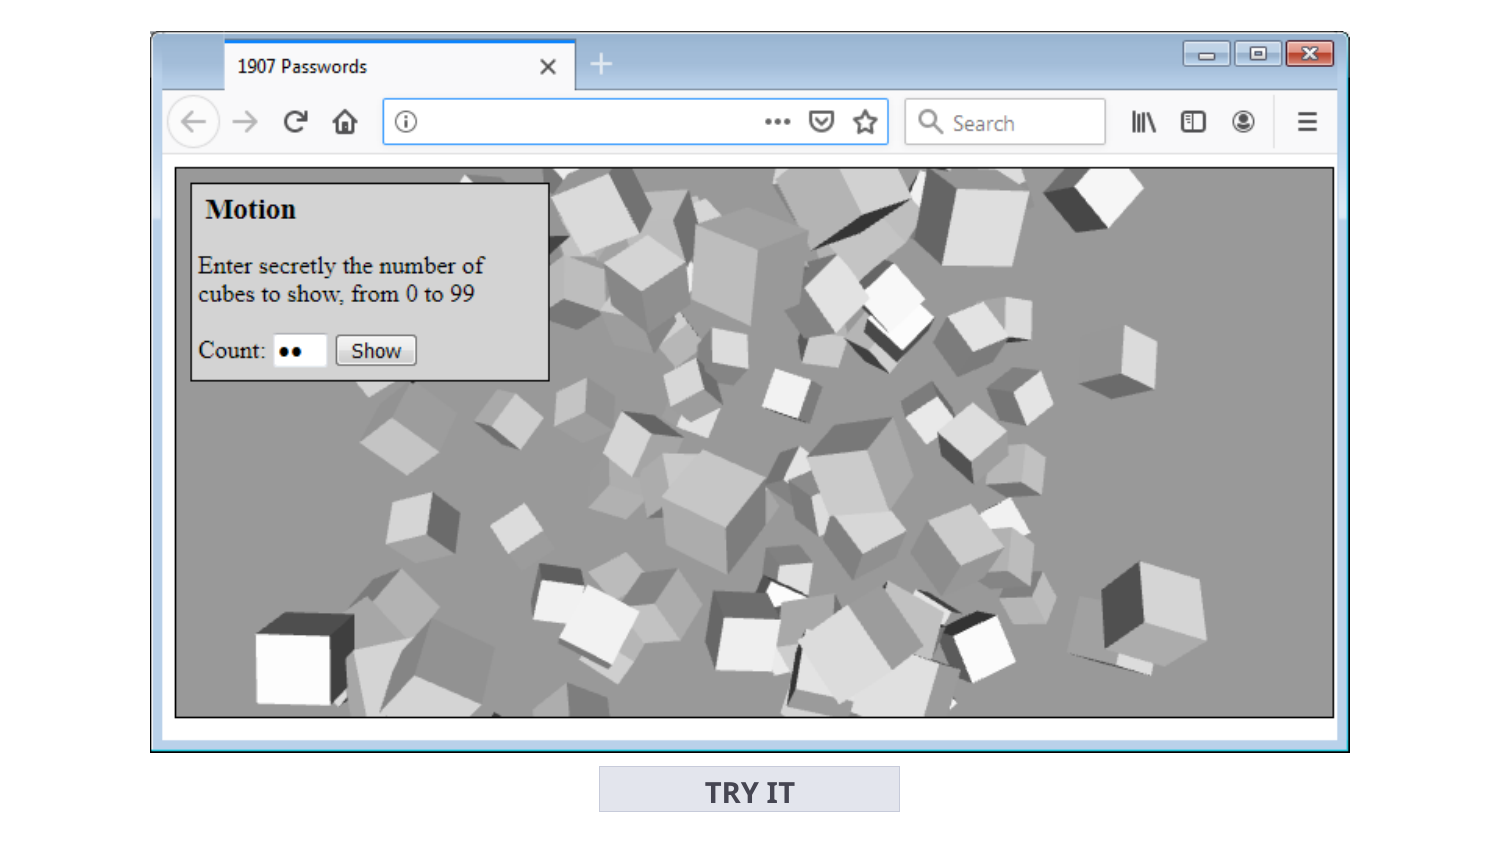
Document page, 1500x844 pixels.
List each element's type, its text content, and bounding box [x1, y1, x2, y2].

text_box TRY IT [599, 766, 900, 812]
picture [149, 31, 1351, 753]
